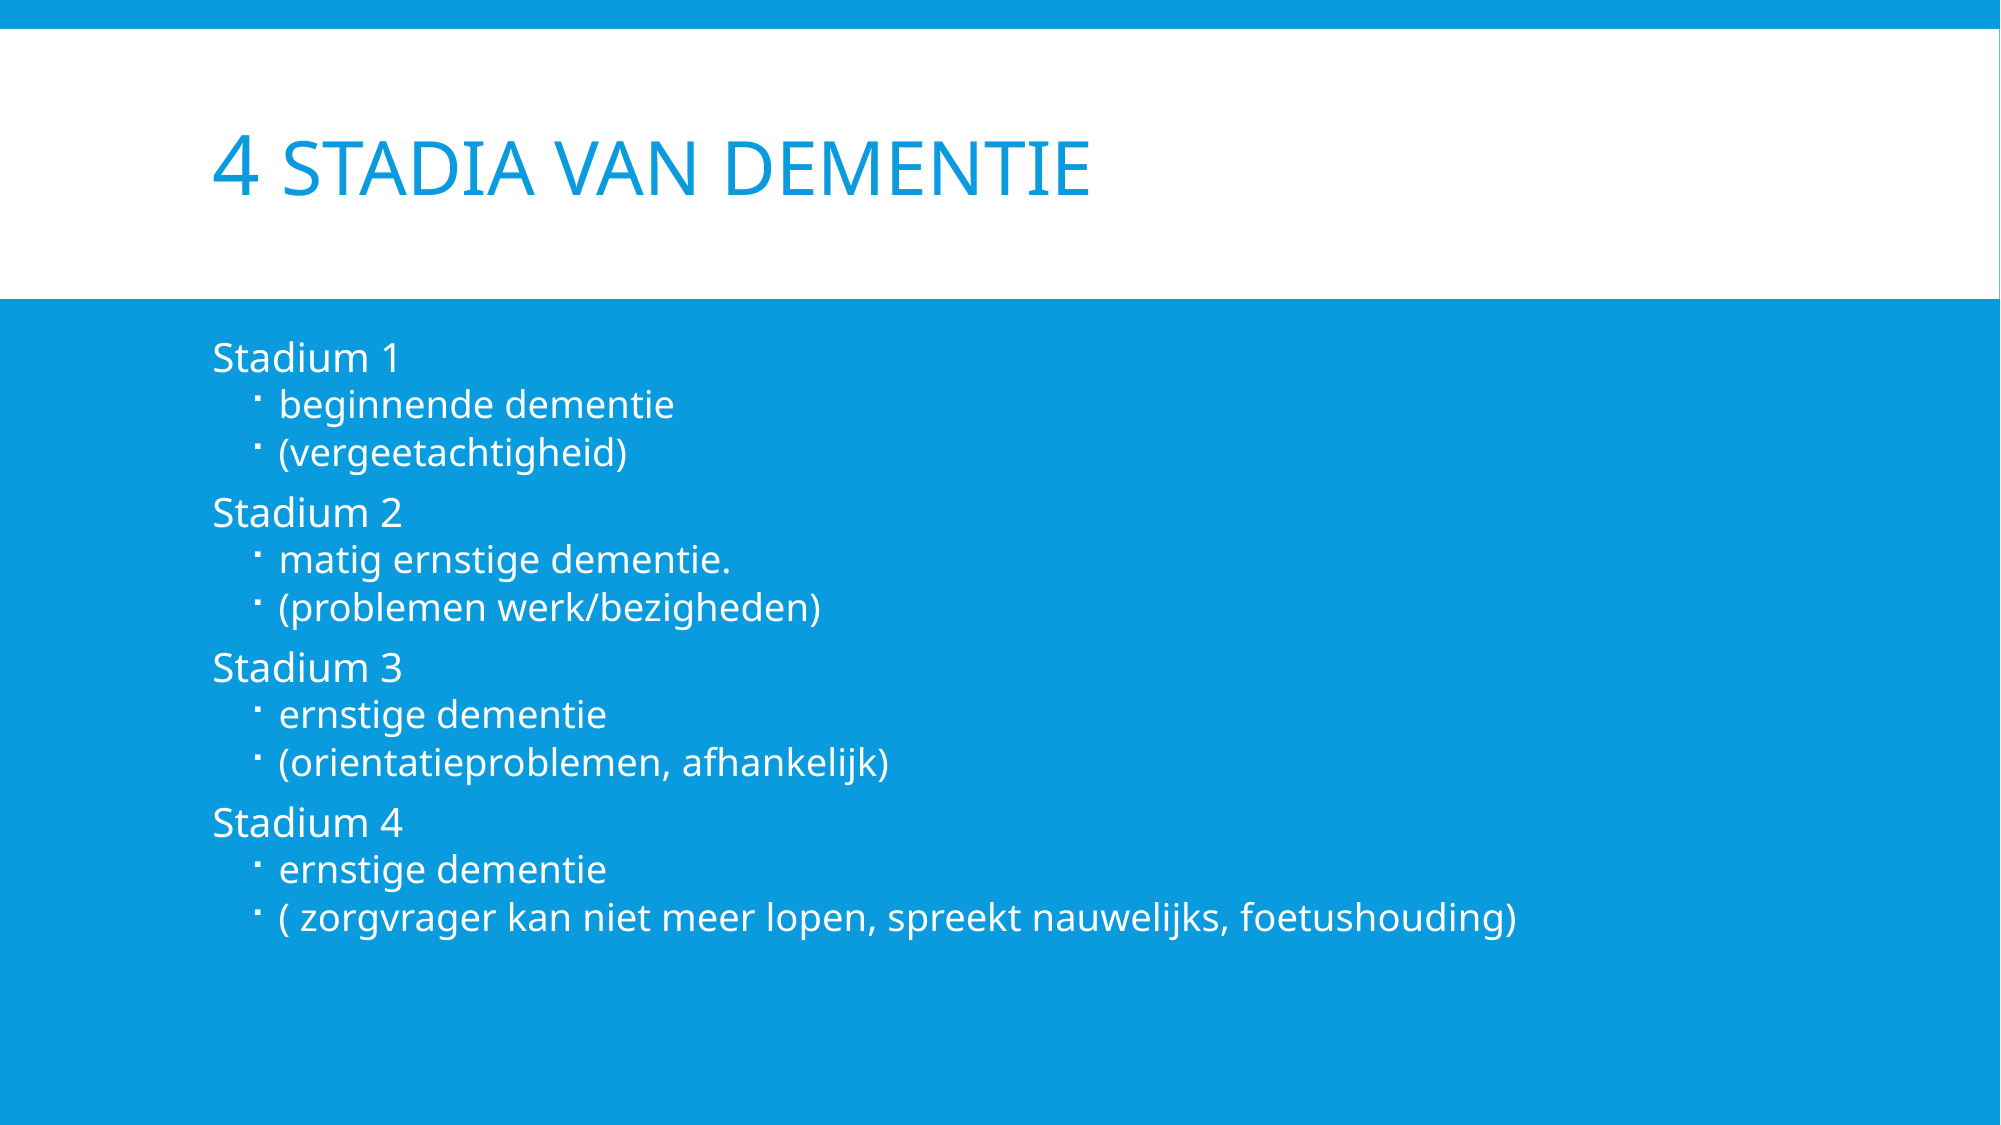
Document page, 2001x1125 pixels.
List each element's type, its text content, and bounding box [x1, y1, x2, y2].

list Stadium 1 beginnende dementie (vergeetachtigheid) Stadium 2 matig ernstige dementie. (problemen werk/bezigheden) Stadium 3 ernstige dementie (orientatieproblemen, afhankelijk) Stadium 4 ernstige dementie ( zorgvrager kan niet meer lopen, spreekt nauwelijks, foetushouding) [197, 329, 1803, 1020]
title 4 Stadia van dementie [197, 46, 1803, 295]
